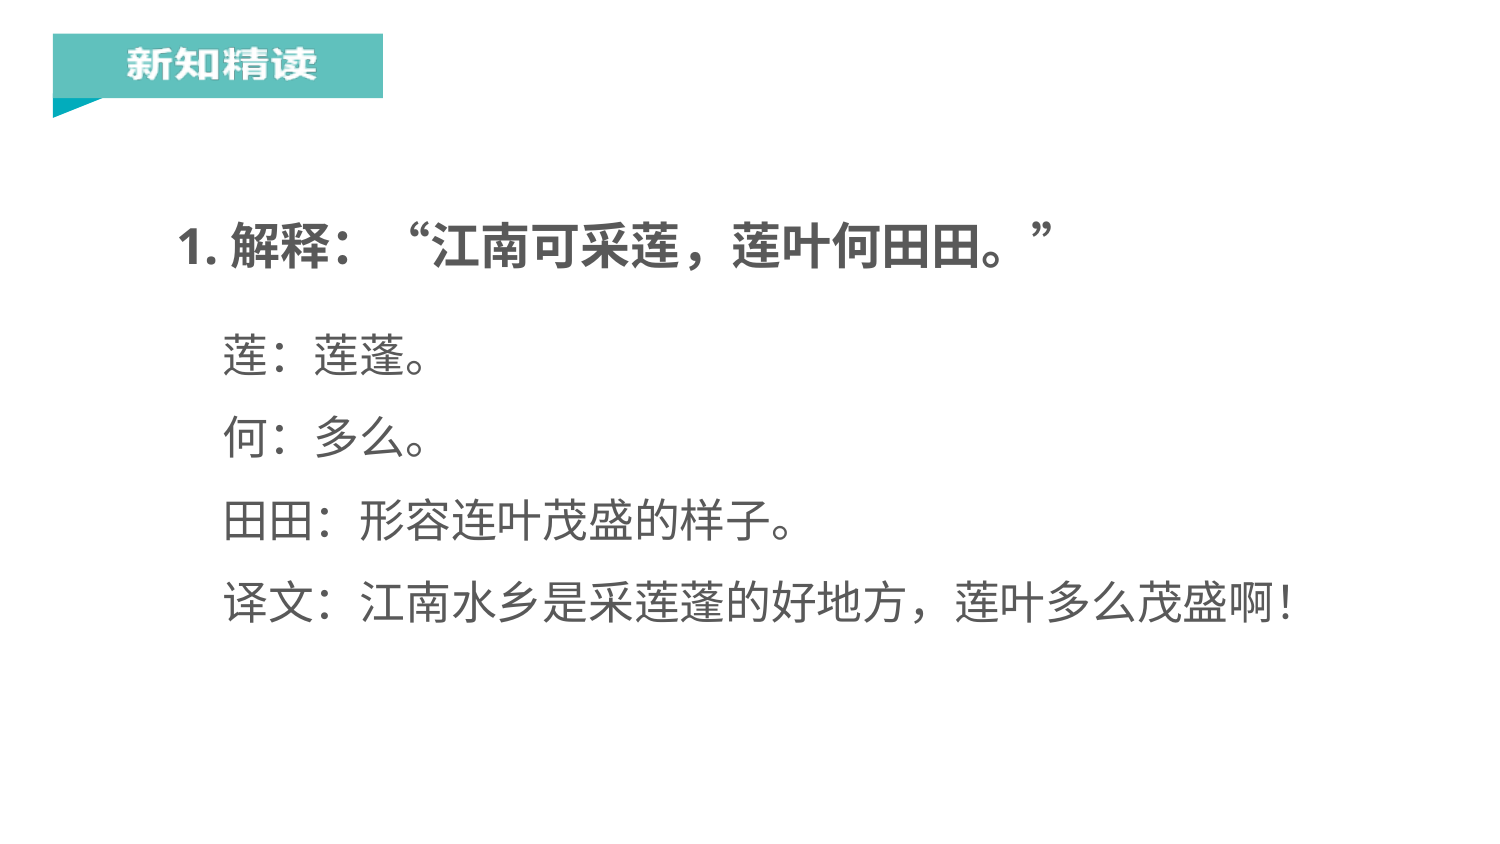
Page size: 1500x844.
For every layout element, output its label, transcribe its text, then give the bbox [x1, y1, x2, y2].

text_box 1.解释：“江南可采莲，莲叶何田田。” [0, 192, 1232, 283]
text_box 莲：莲蓬。 何：多么。 田田：形容连叶茂盛的样子。 译文：江南水乡是采莲蓬的好地方，莲叶多么茂盛啊！ [207, 291, 1363, 637]
picture [62, 32, 384, 105]
